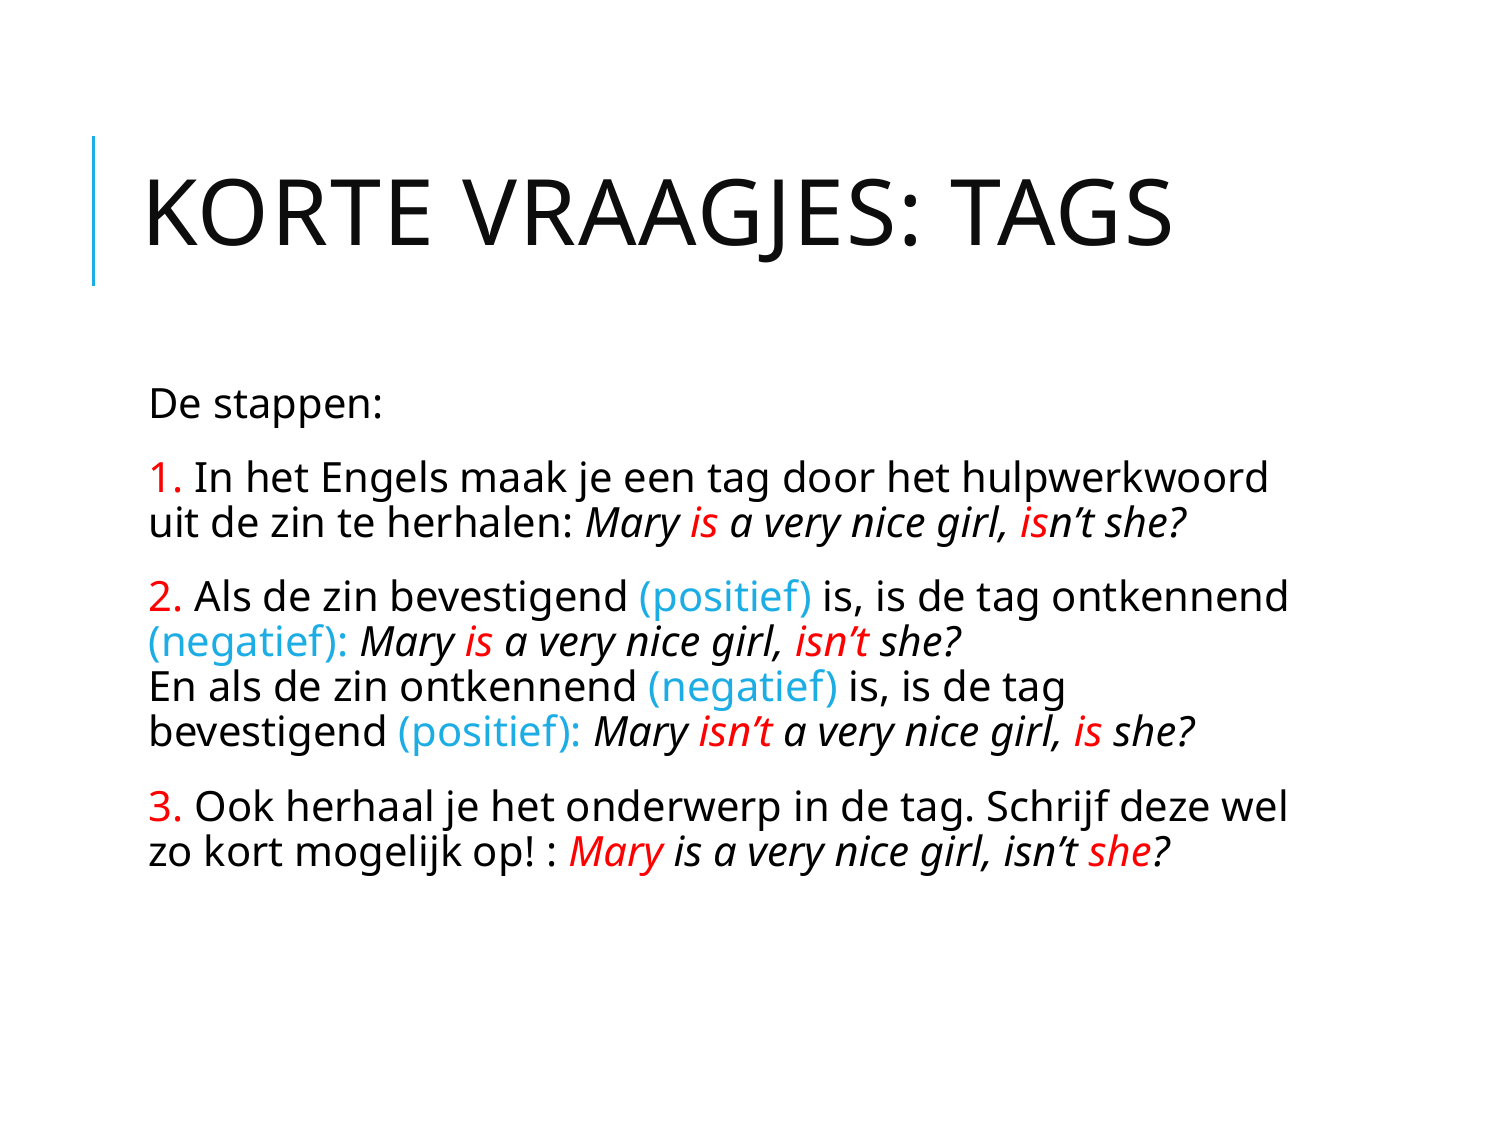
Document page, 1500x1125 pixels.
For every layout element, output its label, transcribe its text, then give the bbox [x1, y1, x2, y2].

title Korte vraagjes: TAGS [126, 96, 1322, 342]
list De stappen: 1. In het Engels maak je een tag door het hulpwerkwoord uit de zin te herhalen: Mary is a very nice girl, isn’t she? 2. Als de zin bevestigend (positief) is, is de tag ontkennend (negatief): Mary is a very nice girl, isn’t she? En als de zin ontkennend (negatief) is, is de tag bevestigend (positief): Mary isn’t a very nice girl, is she? 3. Ook herhaal je het onderwerp in de tag. Schrijf deze wel zo kort mogelijk op! : Mary is a very nice girl, isn’t she? [126, 375, 1322, 1035]
